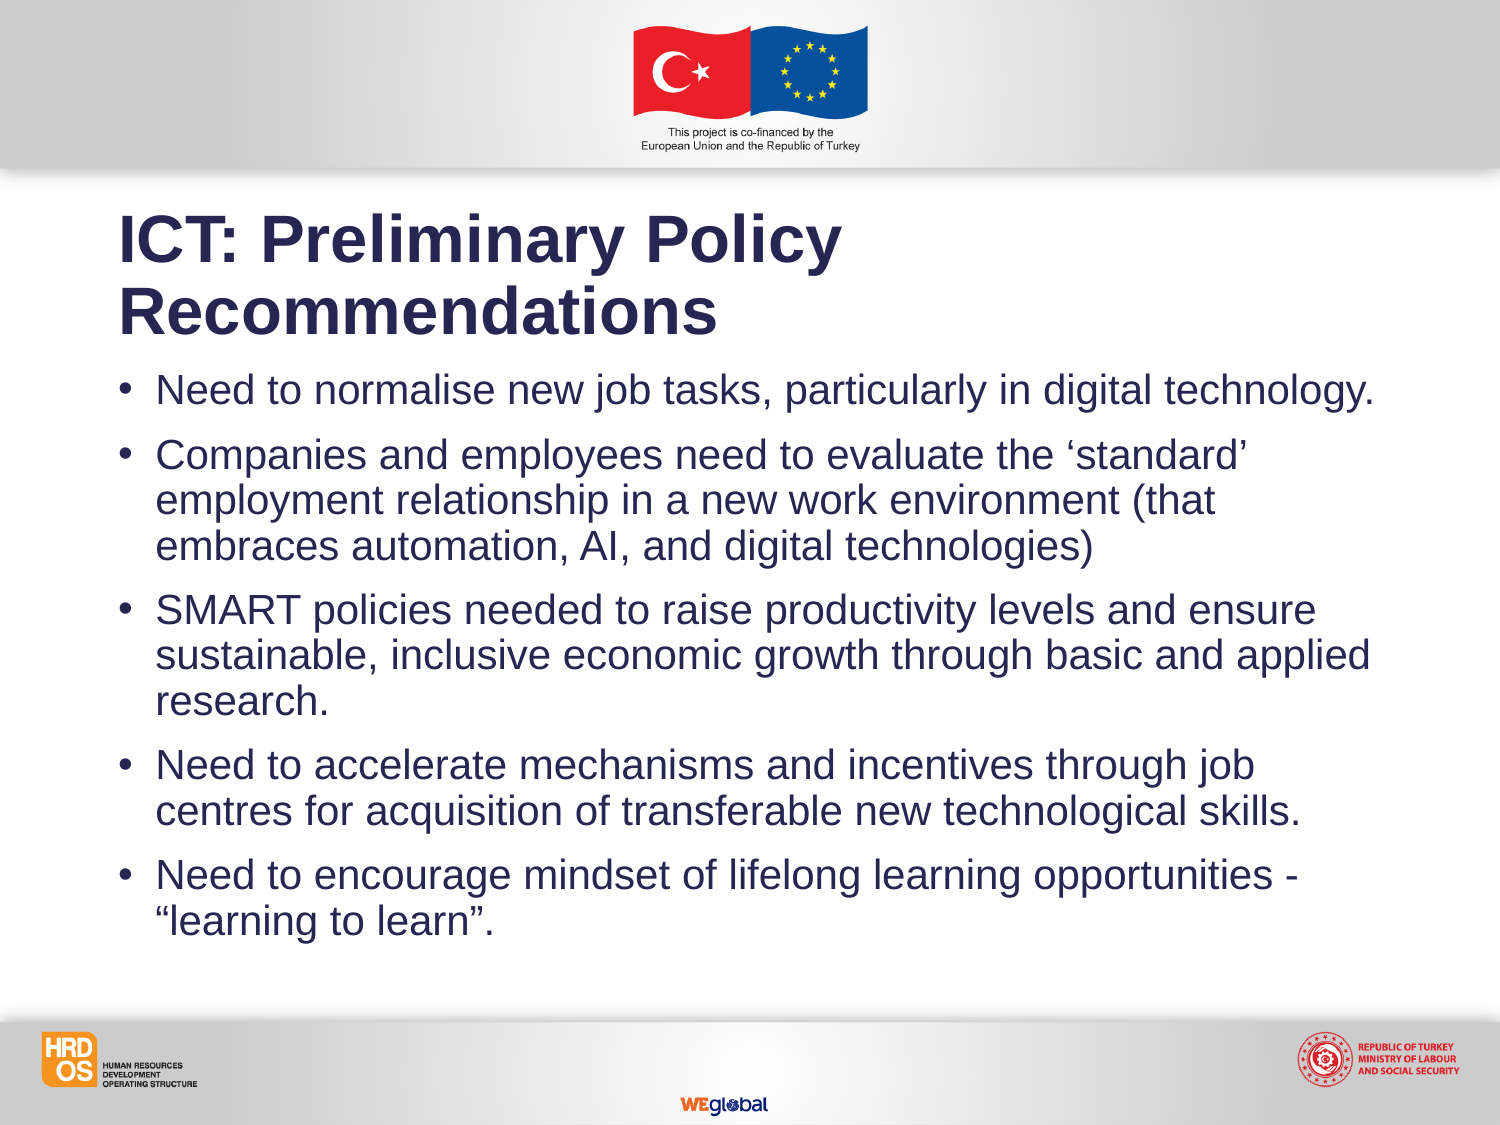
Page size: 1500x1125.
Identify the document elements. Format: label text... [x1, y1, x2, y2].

list ICT: Preliminary Policy Recommendations Need to normalise new job tasks, particularly in digital technology. Companies and employees need to evaluate the ‘standard’ employment relationship in a new work environment (that embraces automation, AI, and digital technologies) SMART policies needed to raise productivity levels and ensure sustainable, inclusive economic growth through basic and applied research. Need to accelerate mechanisms and incentives through job centres for acquisition of transferable new technological skills. Need to encourage mindset of lifelong learning opportunities - “learning to learn”. [103, 196, 1397, 1005]
picture [0, 0, 1500, 1125]
